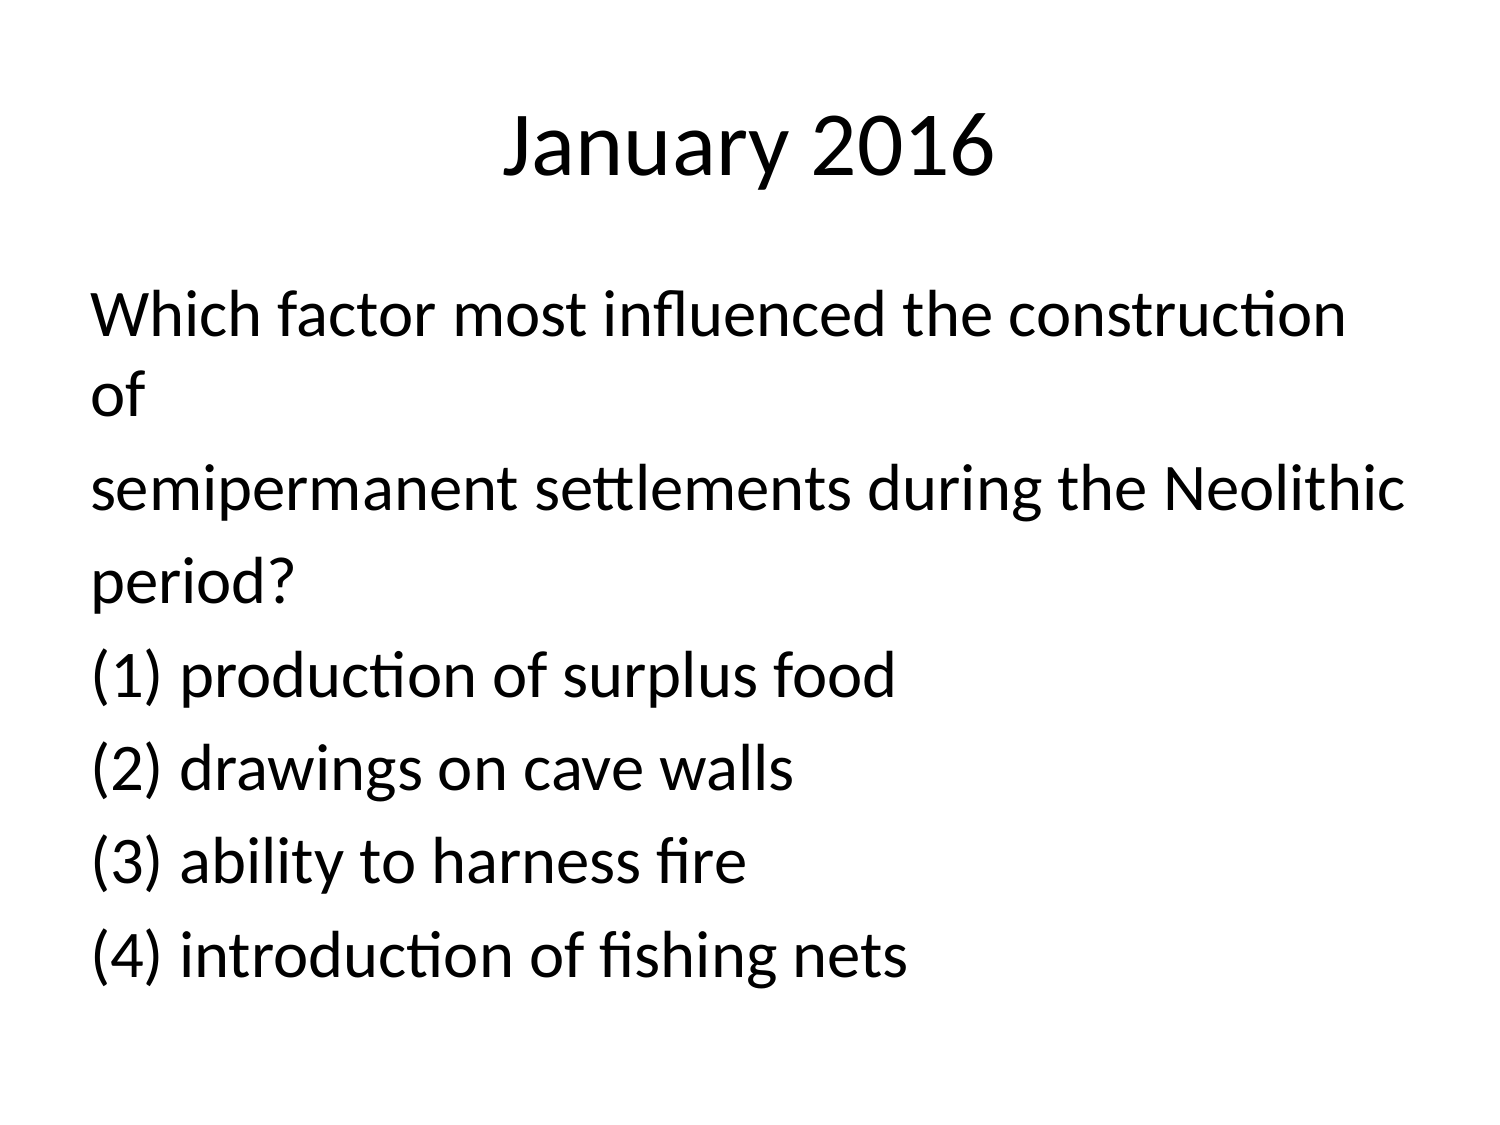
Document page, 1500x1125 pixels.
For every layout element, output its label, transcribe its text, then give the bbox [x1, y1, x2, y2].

list Which factor most influenced the construction of semipermanent settlements during the Neolithic period? (1) production of surplus food (2) drawings on cave walls (3) ability to harness fire (4) introduction of fishing nets [75, 262, 1425, 1005]
title January 2016 [75, 45, 1425, 233]
